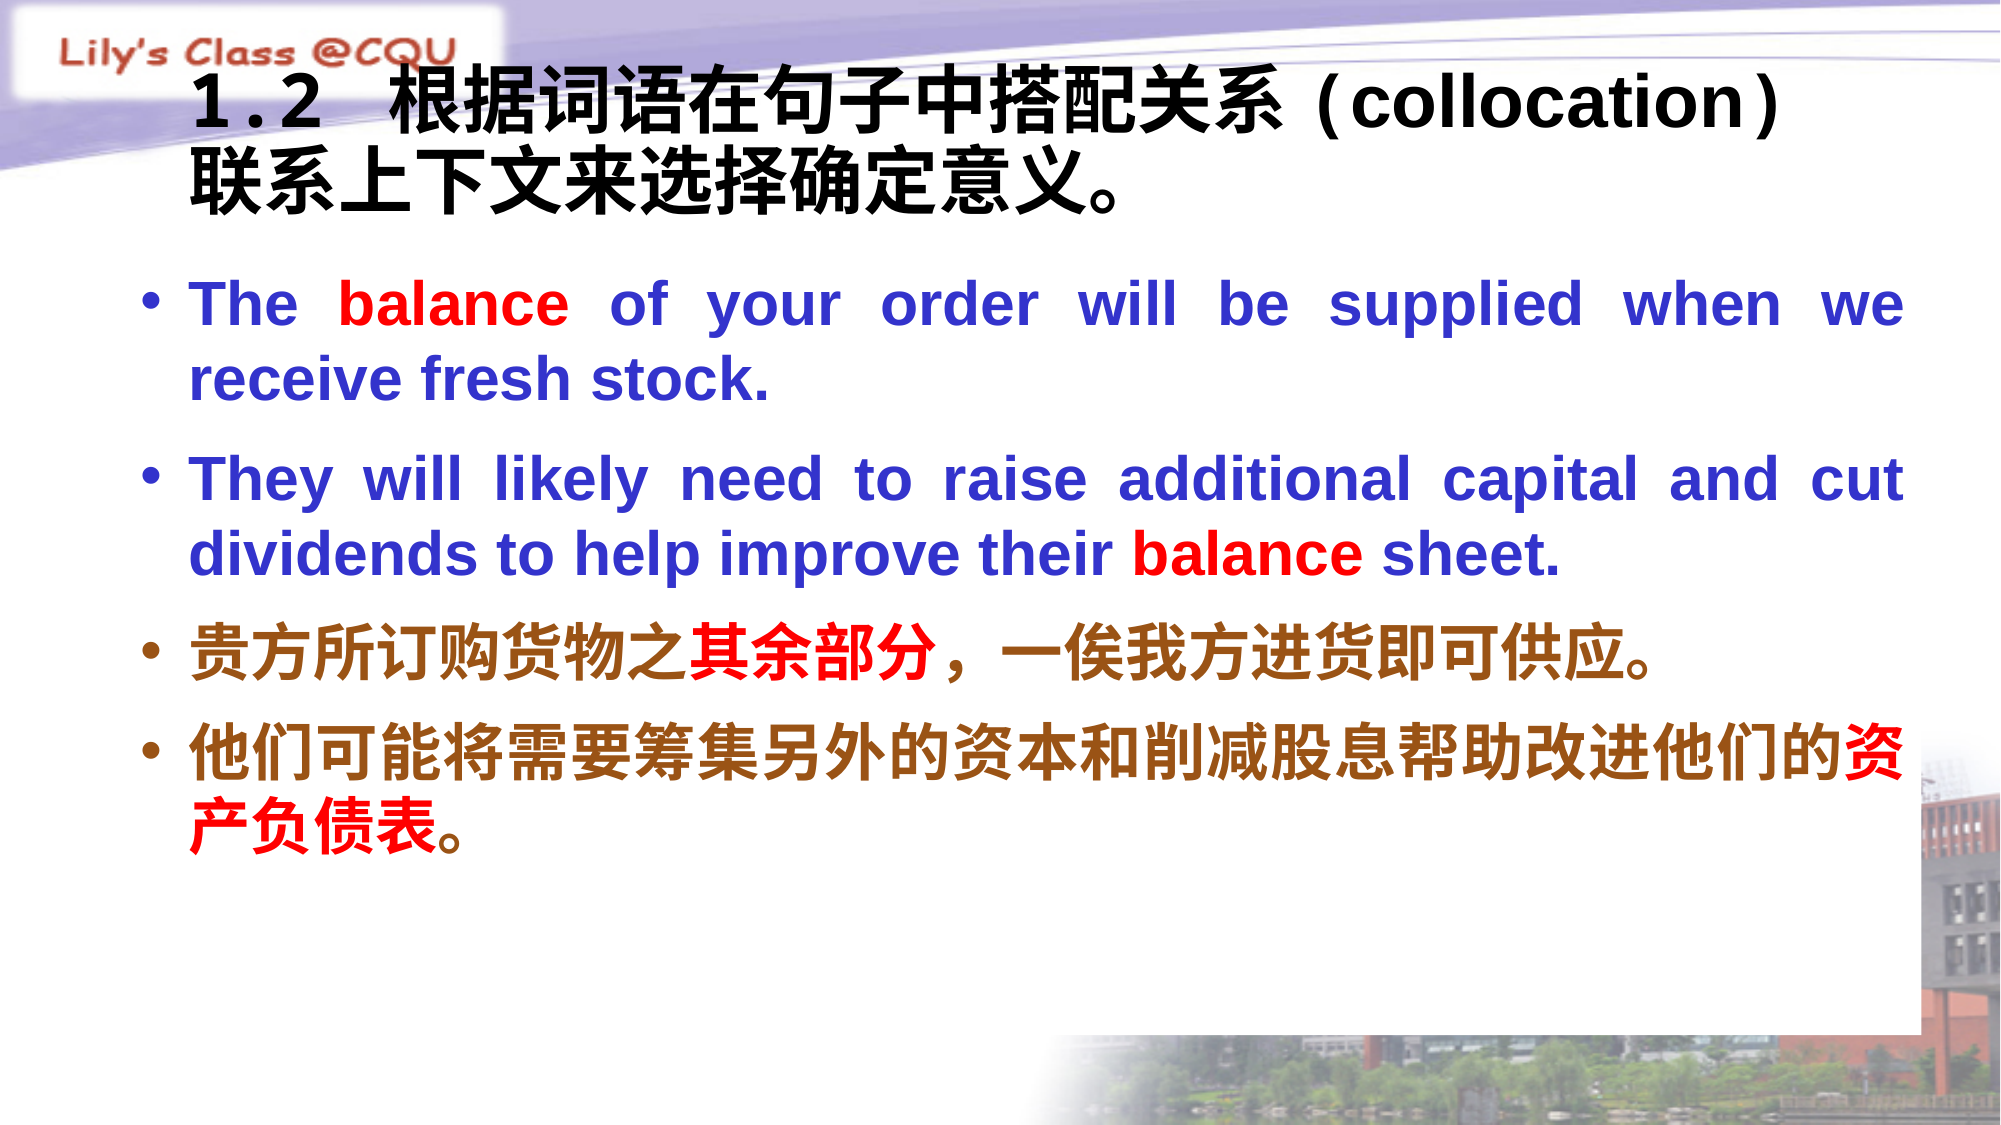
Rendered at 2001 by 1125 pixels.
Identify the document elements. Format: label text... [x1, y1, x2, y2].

title 1.2 根据词语在句子中搭配关系(collocation)联系上下文来选择确定意义。 [173, 44, 1891, 233]
picture [0, 0, 2001, 1125]
list The balance of your order will be supplied when we receive fresh stock. They will likely need to raise additional capital and cut dividends to help improve their balance sheet. 贵方所订购货物之其余部分，一俟我方进货即可供应。 他们可能将需要筹集另外的资本和削减股息帮助改进他们的资产负债表。 [125, 255, 1922, 1036]
